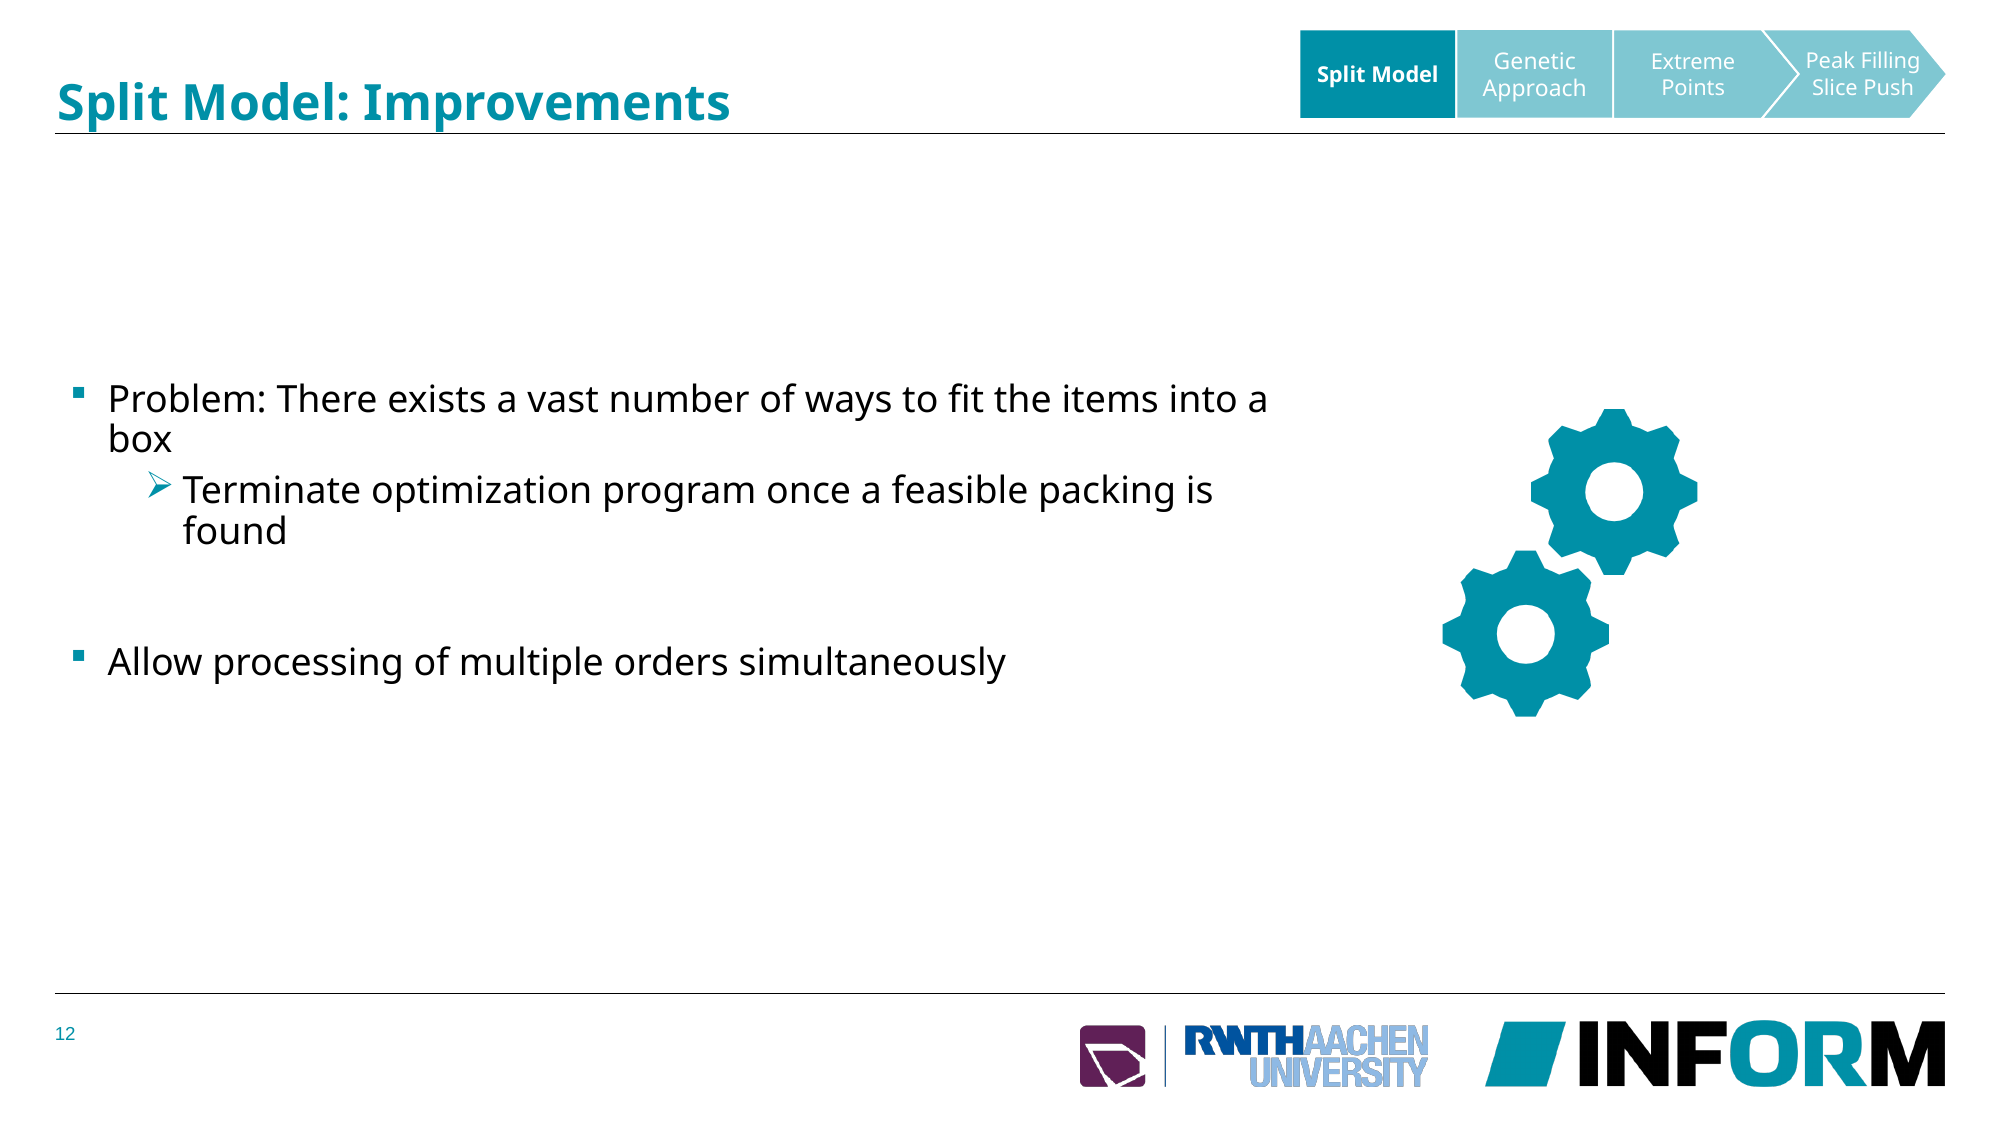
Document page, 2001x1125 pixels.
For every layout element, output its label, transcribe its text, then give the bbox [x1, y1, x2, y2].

list Problem: There exists a vast number of ways to fit the items into a box Terminate optimization program once a feasible packing is found Allow processing of multiple orders simultaneously [55, 161, 1313, 968]
picture [1080, 1025, 1428, 1087]
picture [1485, 1020, 1945, 1087]
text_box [1300, 29, 1948, 119]
title Split Model: Improvements [42, 70, 1948, 143]
picture [1382, 375, 1757, 750]
